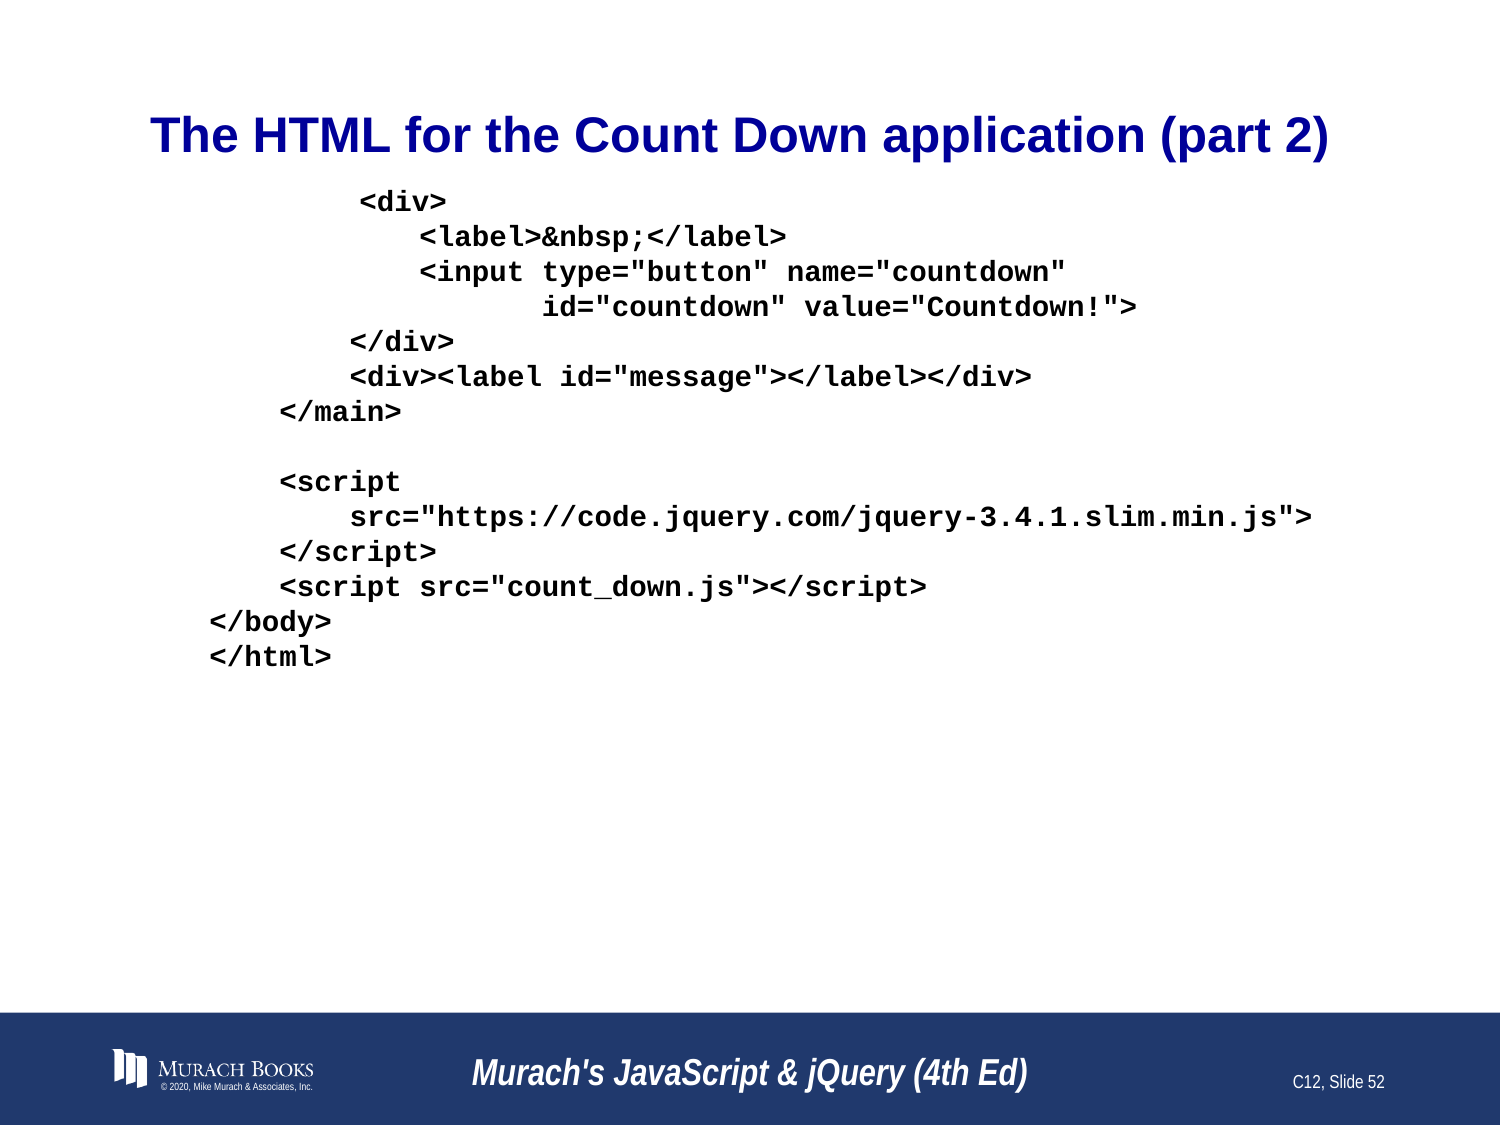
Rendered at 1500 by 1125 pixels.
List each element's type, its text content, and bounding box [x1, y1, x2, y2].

footer © 2020, Mike Murach & Associates, Inc. [12, 1025, 463, 1100]
slide_number C12, Slide 52 [1087, 1025, 1400, 1100]
slide_number Murach's JavaScript & jQuery (4th Ed) [463, 1025, 1050, 1100]
list <div> <label>&nbsp;</label> <input type="button" name="countdown" id="countdown" value="Countdown!"> </div> <div><label id="message"></label></div> </main> <script src="https://code.jquery.com/jquery-3.4.1.slim.min.js"> </script> <script src="count_down.js"></script> </body> </html> [137, 174, 1350, 975]
title The HTML for the Count Down application (part 2) [150, 102, 1350, 164]
